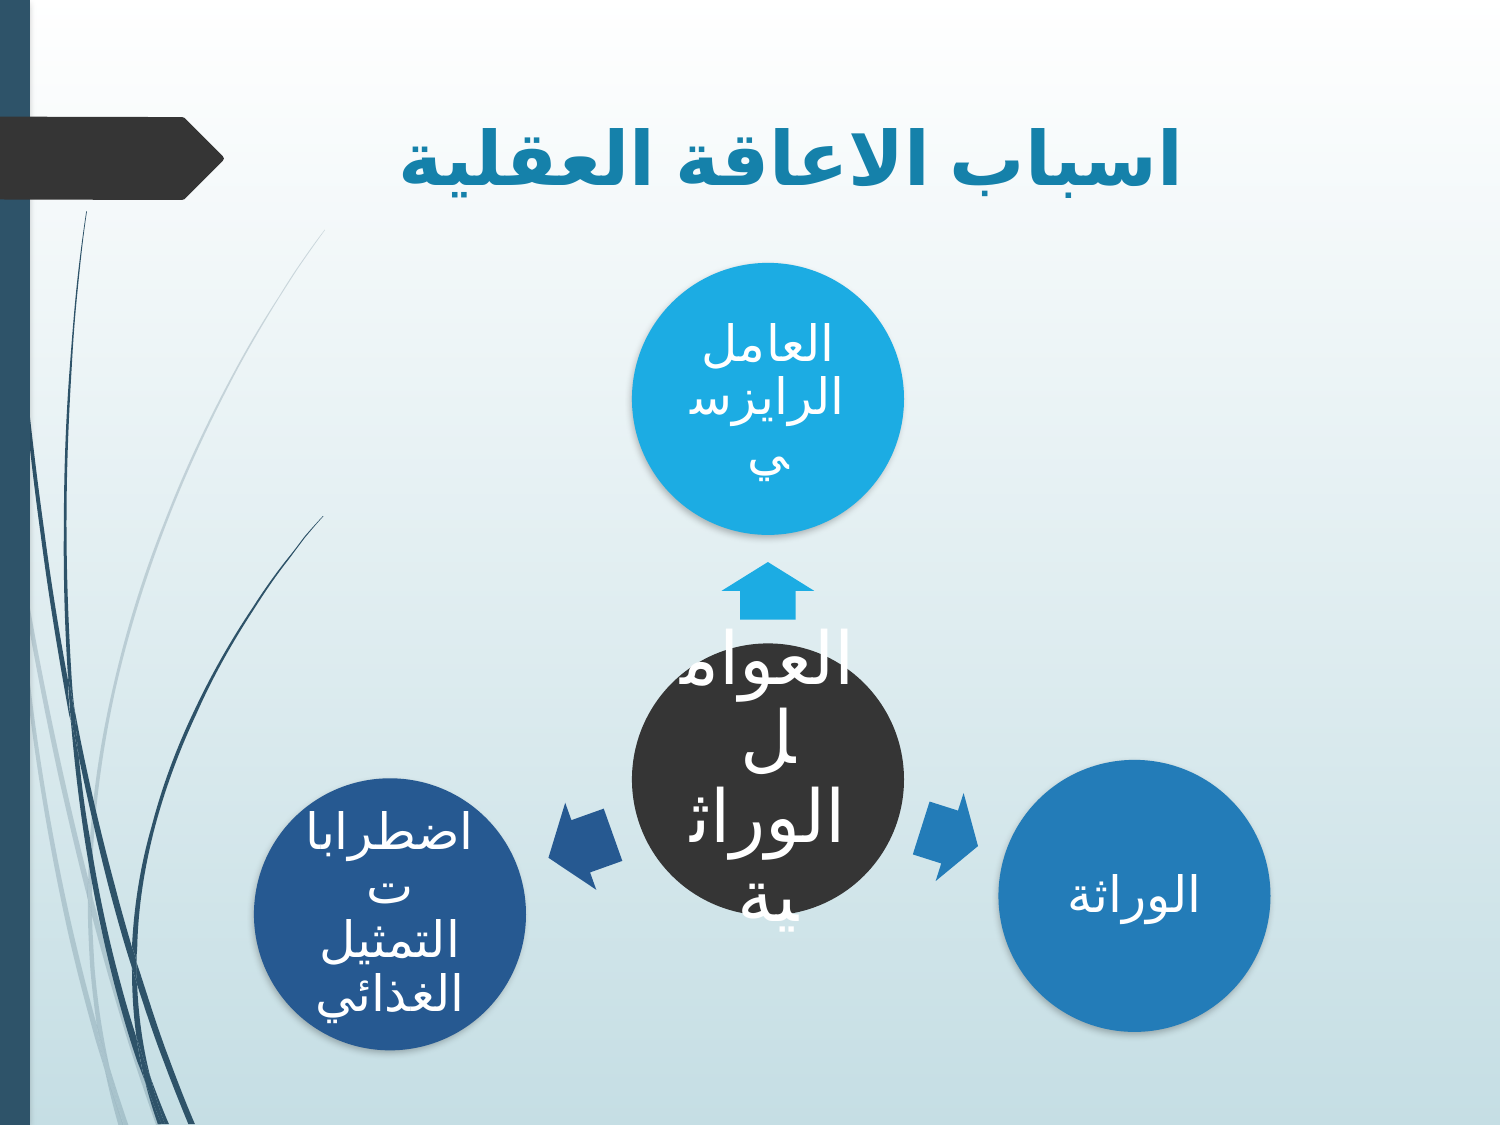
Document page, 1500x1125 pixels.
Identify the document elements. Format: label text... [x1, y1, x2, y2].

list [74, 262, 1462, 1107]
title اسباب الاعاقة العقلية [319, 102, 1400, 261]
